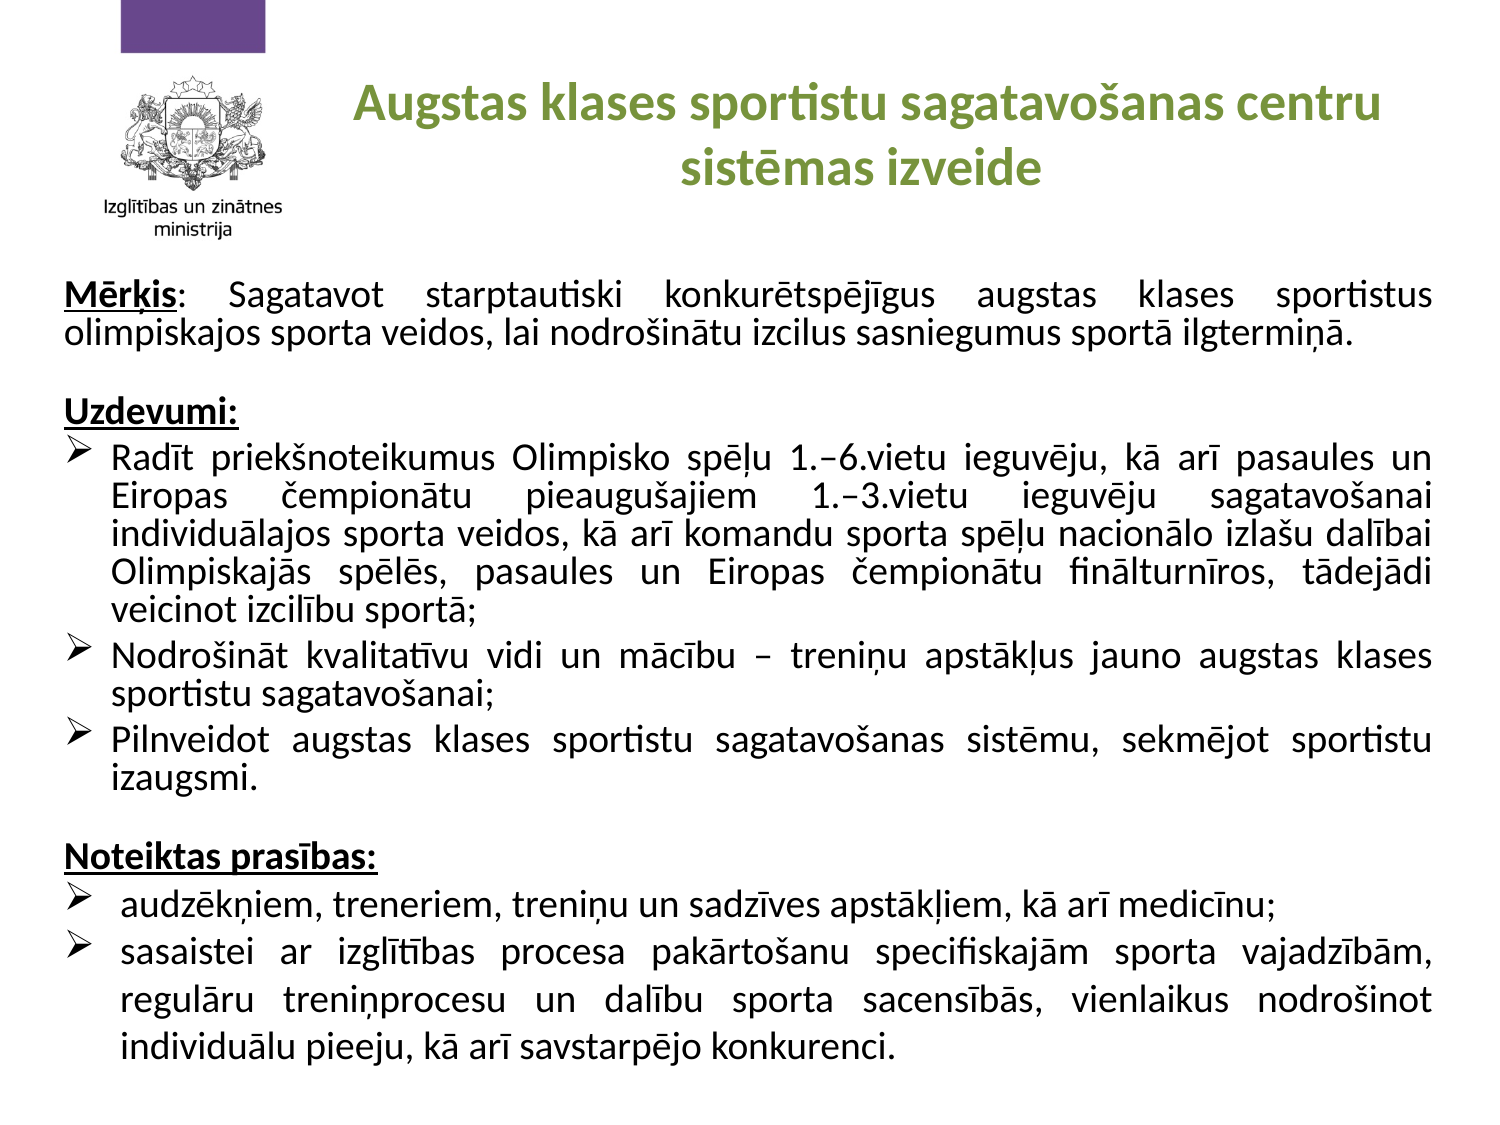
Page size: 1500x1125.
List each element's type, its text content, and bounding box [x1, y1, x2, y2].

picture [48, 0, 338, 322]
text_box Mērķis: Sagatavot starptautiski konkurētspējīgus augstas klases sportistus olimpiskajos sporta veidos, lai nodrošinātu izcilus sasniegumus sportā ilgtermiņā. Uzdevumi: Radīt priekšnoteikumus Olimpisko spēļu 1.–6.vietu ieguvēju, kā arī pasaules un Eiropas čempionātu pieaugušajiem 1.–3.vietu ieguvēju sagatavošanai individuālajos sporta veidos, kā arī komandu sporta spēļu nacionālo izlašu dalībai Olimpiskajās spēlēs, pasaules un Eiropas čempionātu finālturnīros, tādejādi veicinot izcilību sportā; Nodrošināt kvalitatīvu vidi un mācību – treniņu apstākļus jauno augstas klases sportistu sagatavošanai; Pilnveidot augstas klases sportistu sagatavošanas sistēmu, sekmējot sportistu izaugsmi. Noteiktas prasības: audzēkņiem, treneriem, treniņu un sadzīves apstākļiem, kā arī medicīnu; sasaistei ar izglītības procesa pakārtošanu specifiskajām sporta vajadzībām, regulāru treniņprocesu un dalību sporta sacensībās, vienlaikus nodrošinot individuālu pieeju, kā arī savstarpējo konkurenci. [48, 269, 1450, 968]
text_box Augstas klases sportistu sagatavošanas centru sistēmas izveide [341, 37, 1500, 225]
